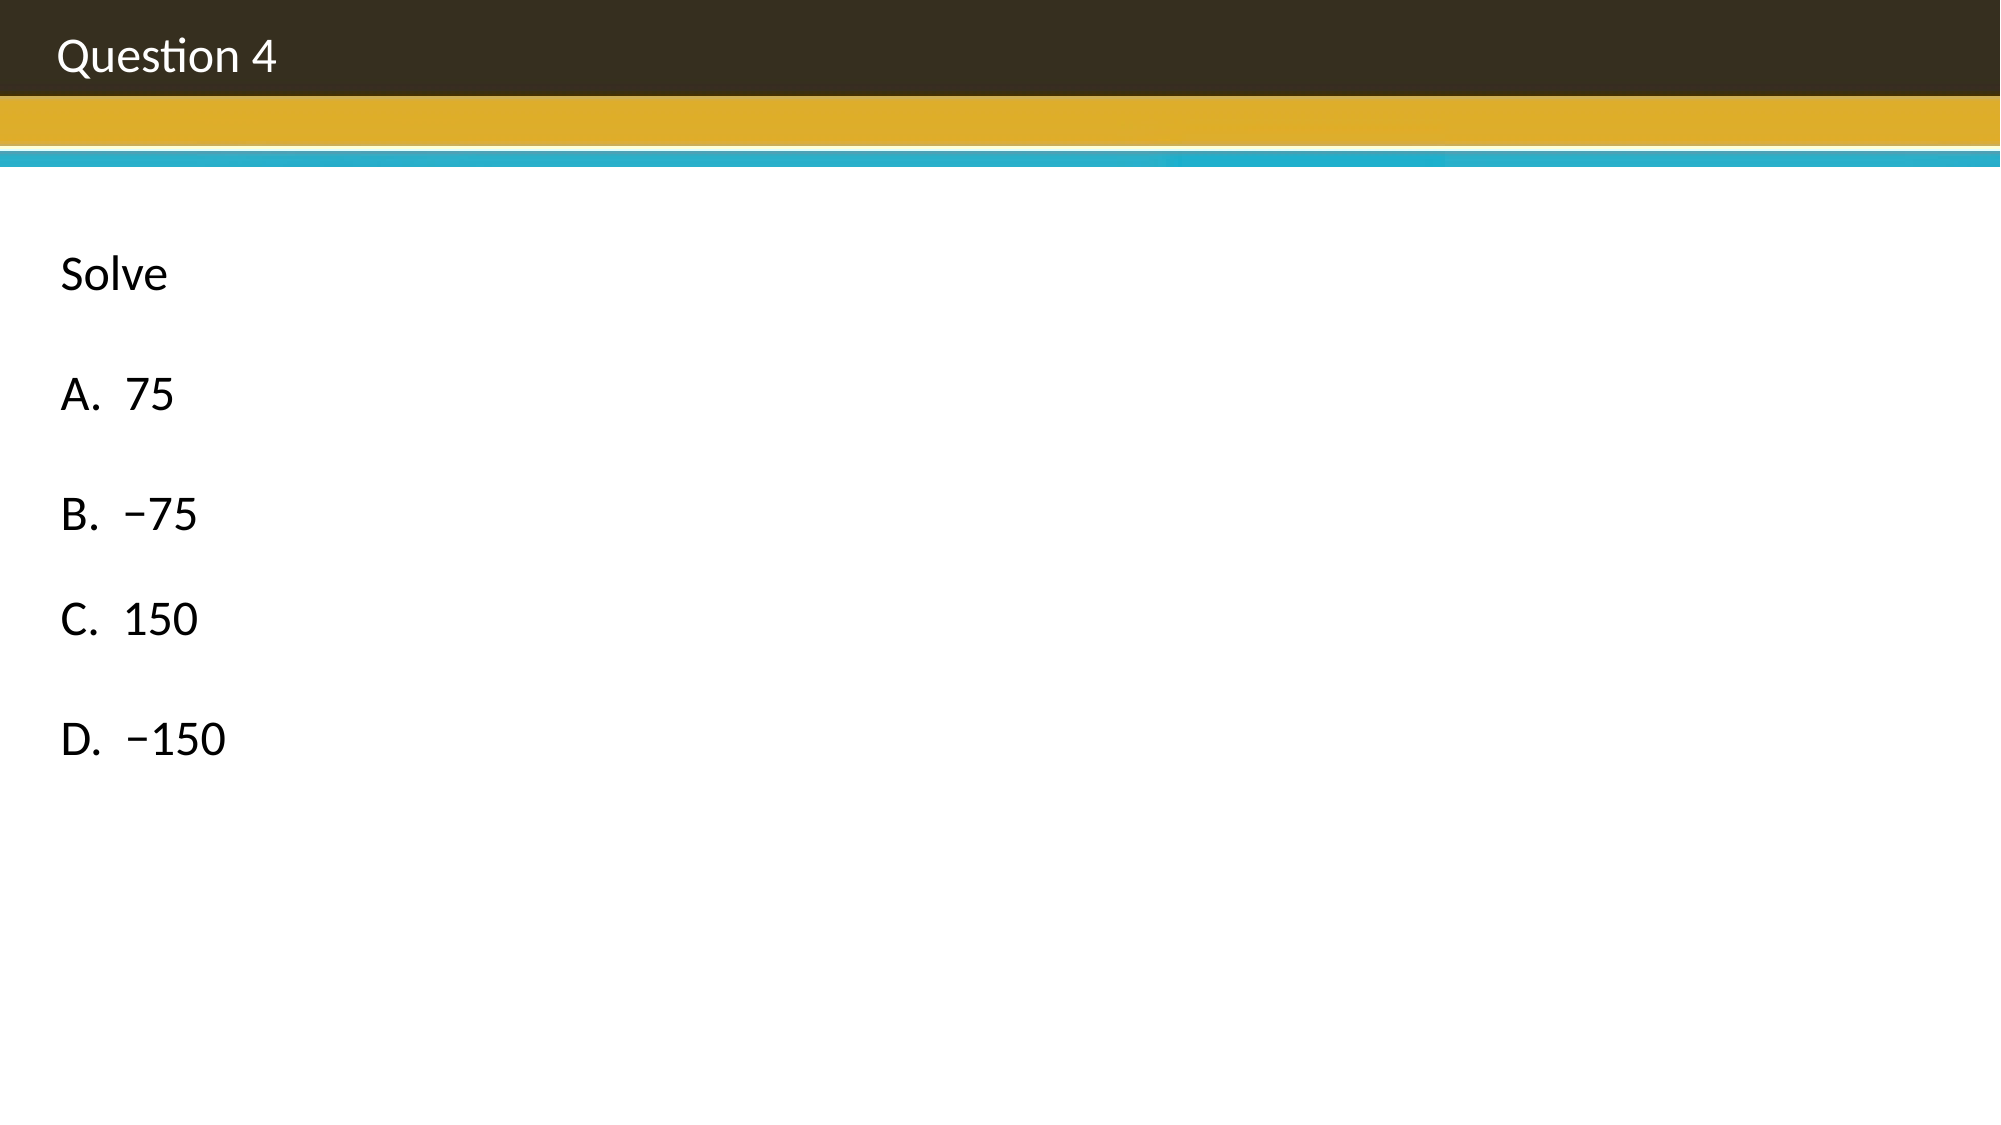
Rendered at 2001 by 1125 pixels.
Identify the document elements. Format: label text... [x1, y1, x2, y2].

picture [0, 0, 2000, 167]
text_box Question 4 [41, 14, 293, 90]
